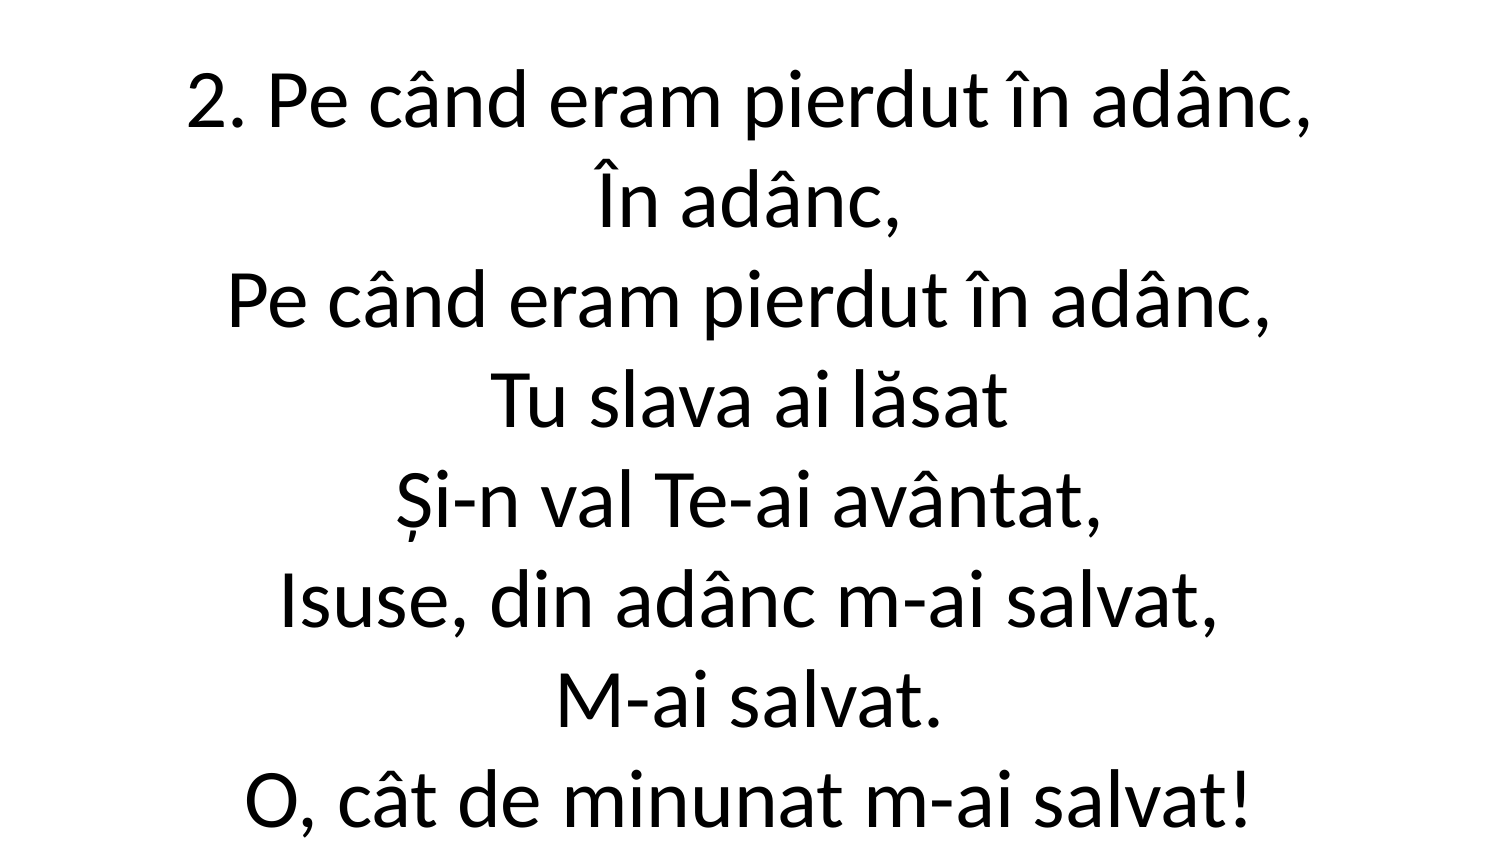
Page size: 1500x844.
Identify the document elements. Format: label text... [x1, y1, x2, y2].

text_box 2. Pe când eram pierdut în adânc, În adânc, Pe când eram pierdut în adânc, Tu slava ai lăsat Și-n val Te-ai avântat, Isuse, din adânc m-ai salvat, M-ai salvat. O, cât de minunat m-ai salvat! [170, 0, 1330, 844]
